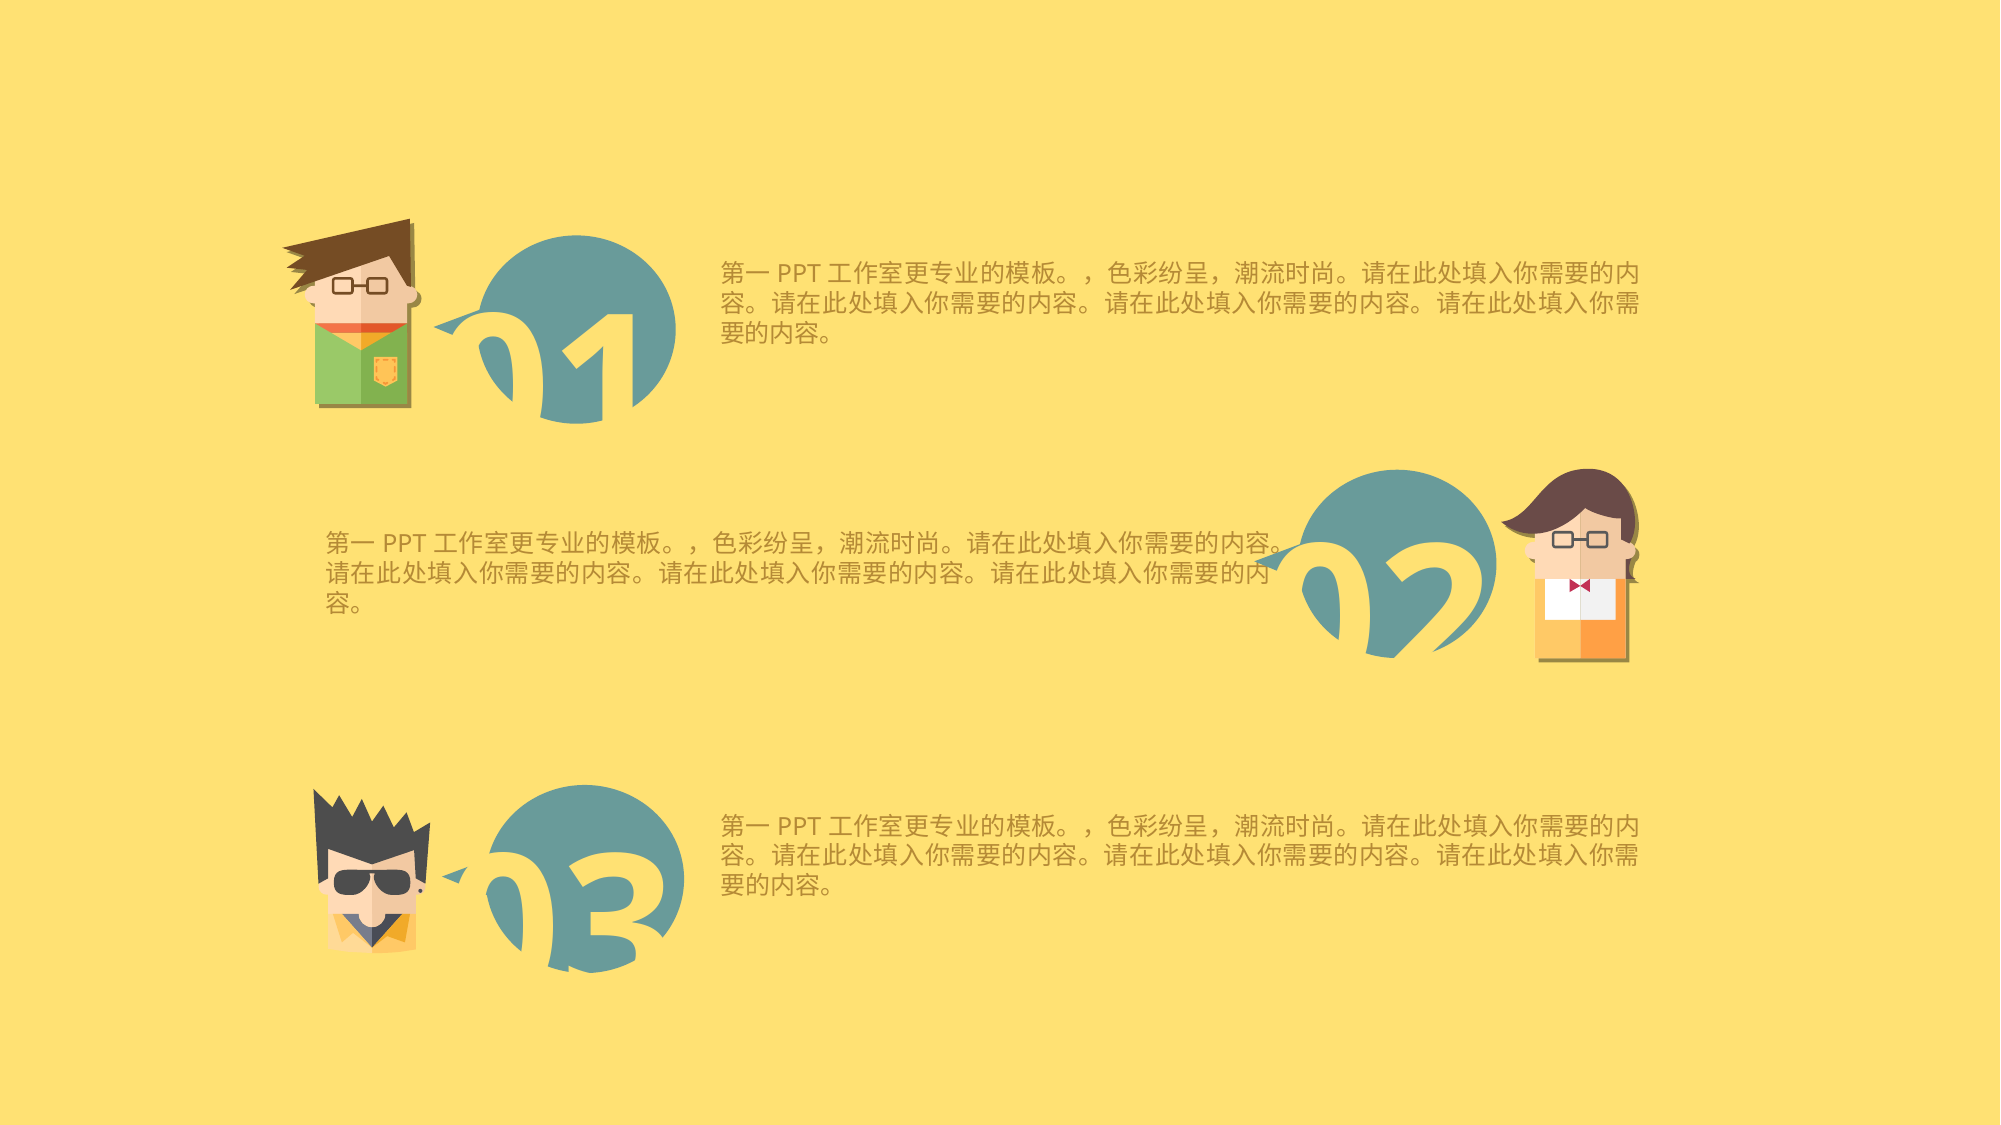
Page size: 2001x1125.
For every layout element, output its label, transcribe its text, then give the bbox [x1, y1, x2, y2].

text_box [1500, 468, 1640, 663]
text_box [281, 218, 422, 409]
text_box 第一PPT工作室更专业的模板。，色彩纷呈，潮流时尚。请在此处填入你需要的内容。请在此处填入你需要的内容。请在此处填入你需要的内容。请在此处填入你需要的内容。 [310, 520, 1243, 625]
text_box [313, 788, 431, 954]
text_box 第一PPT工作室更专业的模板。，色彩纷呈，潮流时尚。请在此处填入你需要的内容。请在此处填入你需要的内容。请在此处填入你需要的内容。请在此处填入你需要的内容。 [750, 802, 1657, 968]
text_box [431, 669, 746, 1049]
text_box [421, 130, 759, 510]
text_box 第一PPT工作室更专业的模板。，色彩纷呈，潮流时尚。请在此处填入你需要的内容。请在此处填入你需要的内容。请在此处填入你需要的内容。请在此处填入你需要的内容。 [763, 249, 1657, 415]
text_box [1248, 360, 1548, 740]
